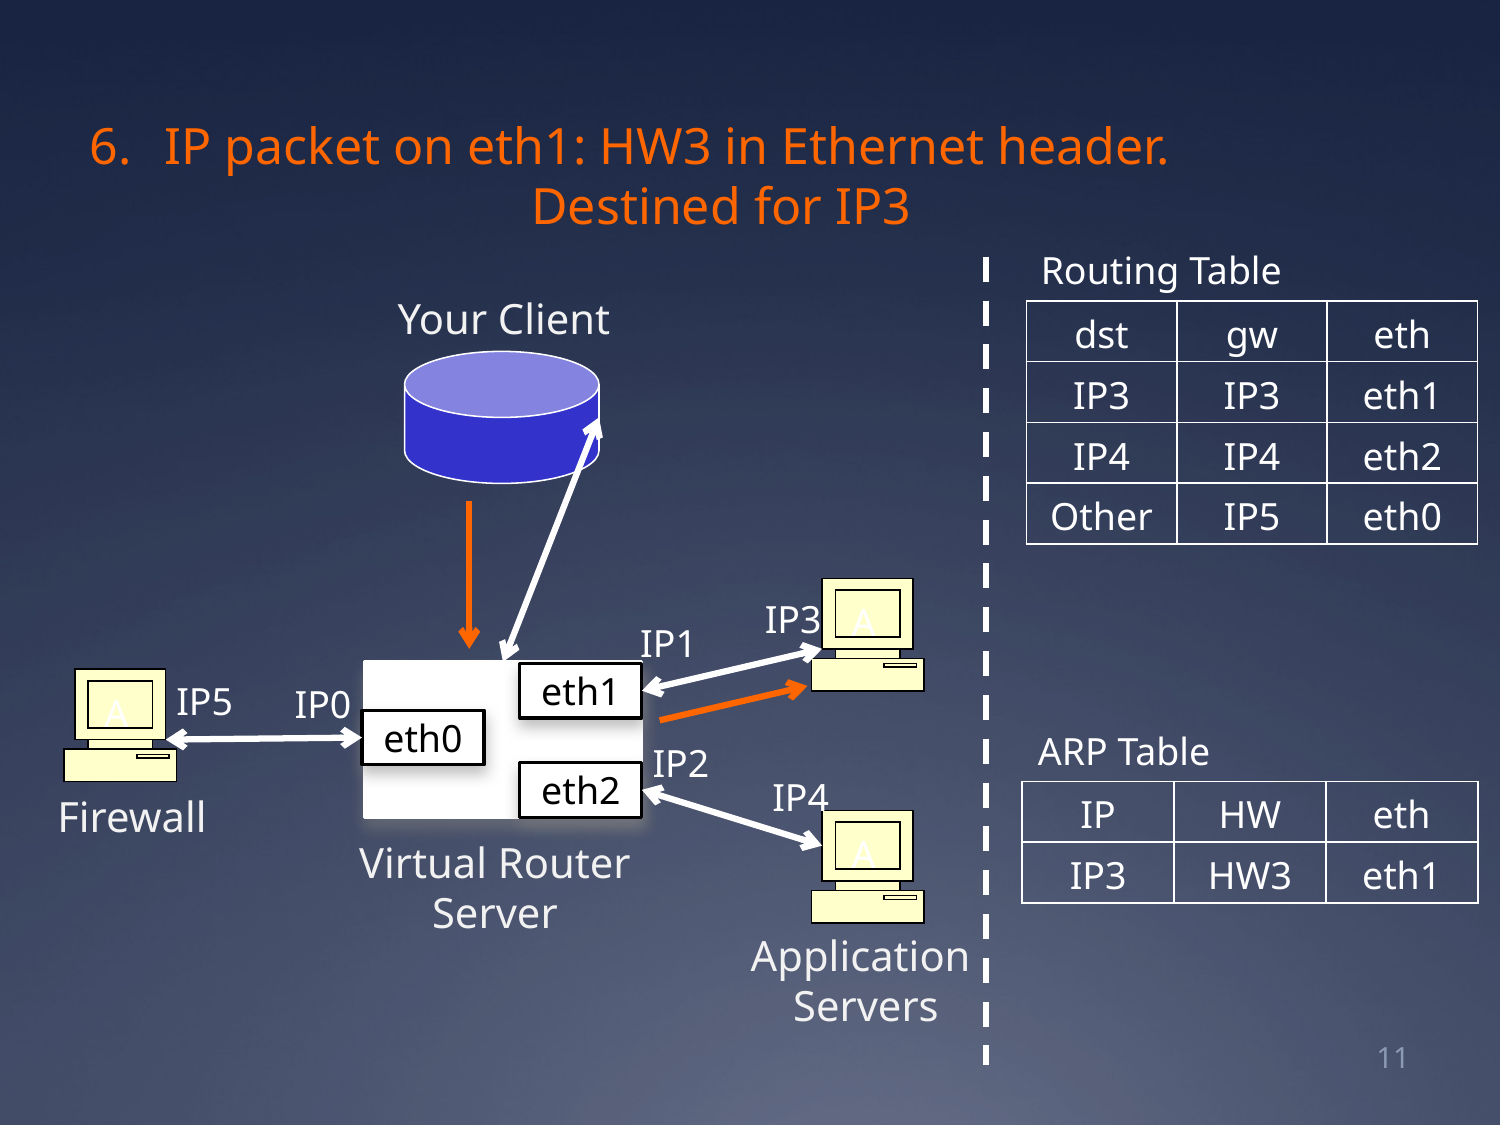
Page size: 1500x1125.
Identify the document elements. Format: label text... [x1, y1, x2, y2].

table_header gw [1178, 302, 1326, 361]
text_box IP packet on eth1: HW3 in Ethernet header. Destined for IP3 [74, 107, 1199, 242]
text_box Firewall [42, 783, 222, 849]
text_box [404, 351, 599, 484]
table_cell eth1 [1327, 843, 1477, 902]
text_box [658, 684, 809, 722]
table_header dst [1027, 302, 1176, 361]
table_cell IP3 [1178, 362, 1326, 422]
table_cell eth0 [1328, 484, 1477, 543]
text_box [640, 788, 824, 847]
text_box IP4 [757, 766, 845, 827]
table_cell eth1 [1328, 362, 1477, 422]
table_cell HW3 [1175, 843, 1325, 902]
table_header eth [1328, 302, 1477, 361]
text_box A [64, 669, 177, 782]
text_box IP0 [279, 673, 353, 733]
table_cell IP5 [1178, 484, 1326, 543]
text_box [500, 482, 504, 663]
text_box Your Client [382, 285, 626, 351]
text_box IP1 [625, 612, 712, 660]
table_cell IP3 [1027, 362, 1176, 422]
table_cell IP4 [1027, 423, 1176, 482]
text_box IP5 [161, 670, 248, 731]
text_box IP2 [656, 738, 725, 788]
table_cell IP3 [1023, 843, 1173, 902]
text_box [640, 647, 824, 692]
table_cell IP4 [1178, 423, 1326, 482]
text_box ARP Table [1023, 720, 1226, 781]
text_box A [822, 578, 924, 691]
table_cell Other [1027, 484, 1176, 543]
table_cell eth2 [1328, 423, 1477, 482]
text_box Application Servers [735, 922, 978, 1038]
text_box Virtual Router Server [305, 829, 684, 945]
table_header IP [1023, 782, 1173, 841]
text_box Routing Table [1026, 239, 1298, 300]
table_header HW [1175, 782, 1325, 841]
text_box IP3 [750, 588, 837, 648]
text_box A [811, 810, 924, 922]
slide_number 11 [1325, 1029, 1425, 1090]
table_header eth [1327, 782, 1477, 841]
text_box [360, 660, 643, 819]
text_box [164, 736, 364, 741]
